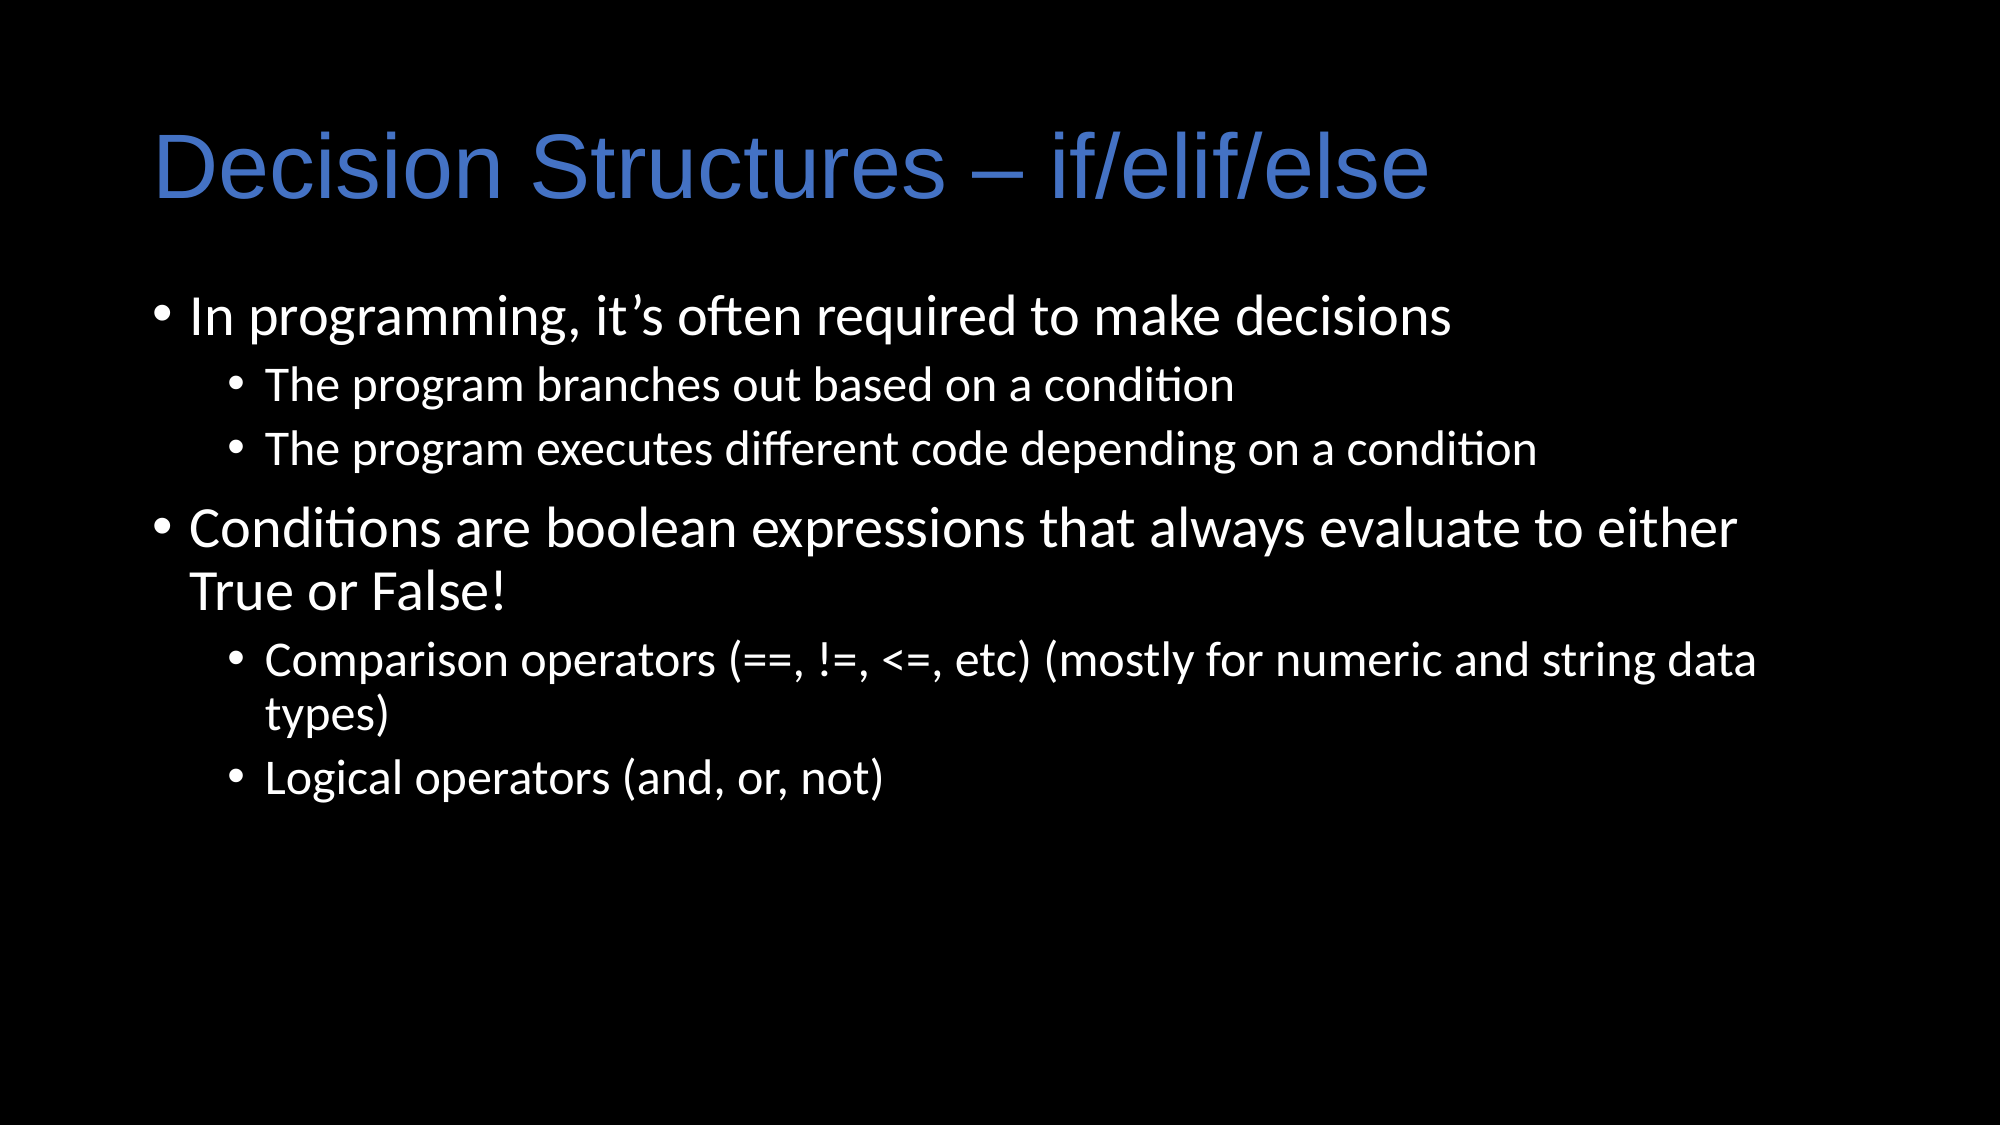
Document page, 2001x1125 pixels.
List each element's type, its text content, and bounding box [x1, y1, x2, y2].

list In programming, it’s often required to make decisions The program branches out based on a condition The program executes different code depending on a condition Conditions are boolean expressions that always evaluate to either True or False! Comparison operators (==, !=, <=, etc) (mostly for numeric and string data types) Logical operators (and, or, not) [137, 277, 1863, 992]
title Decision Structures – if/elif/else [137, 59, 1863, 277]
